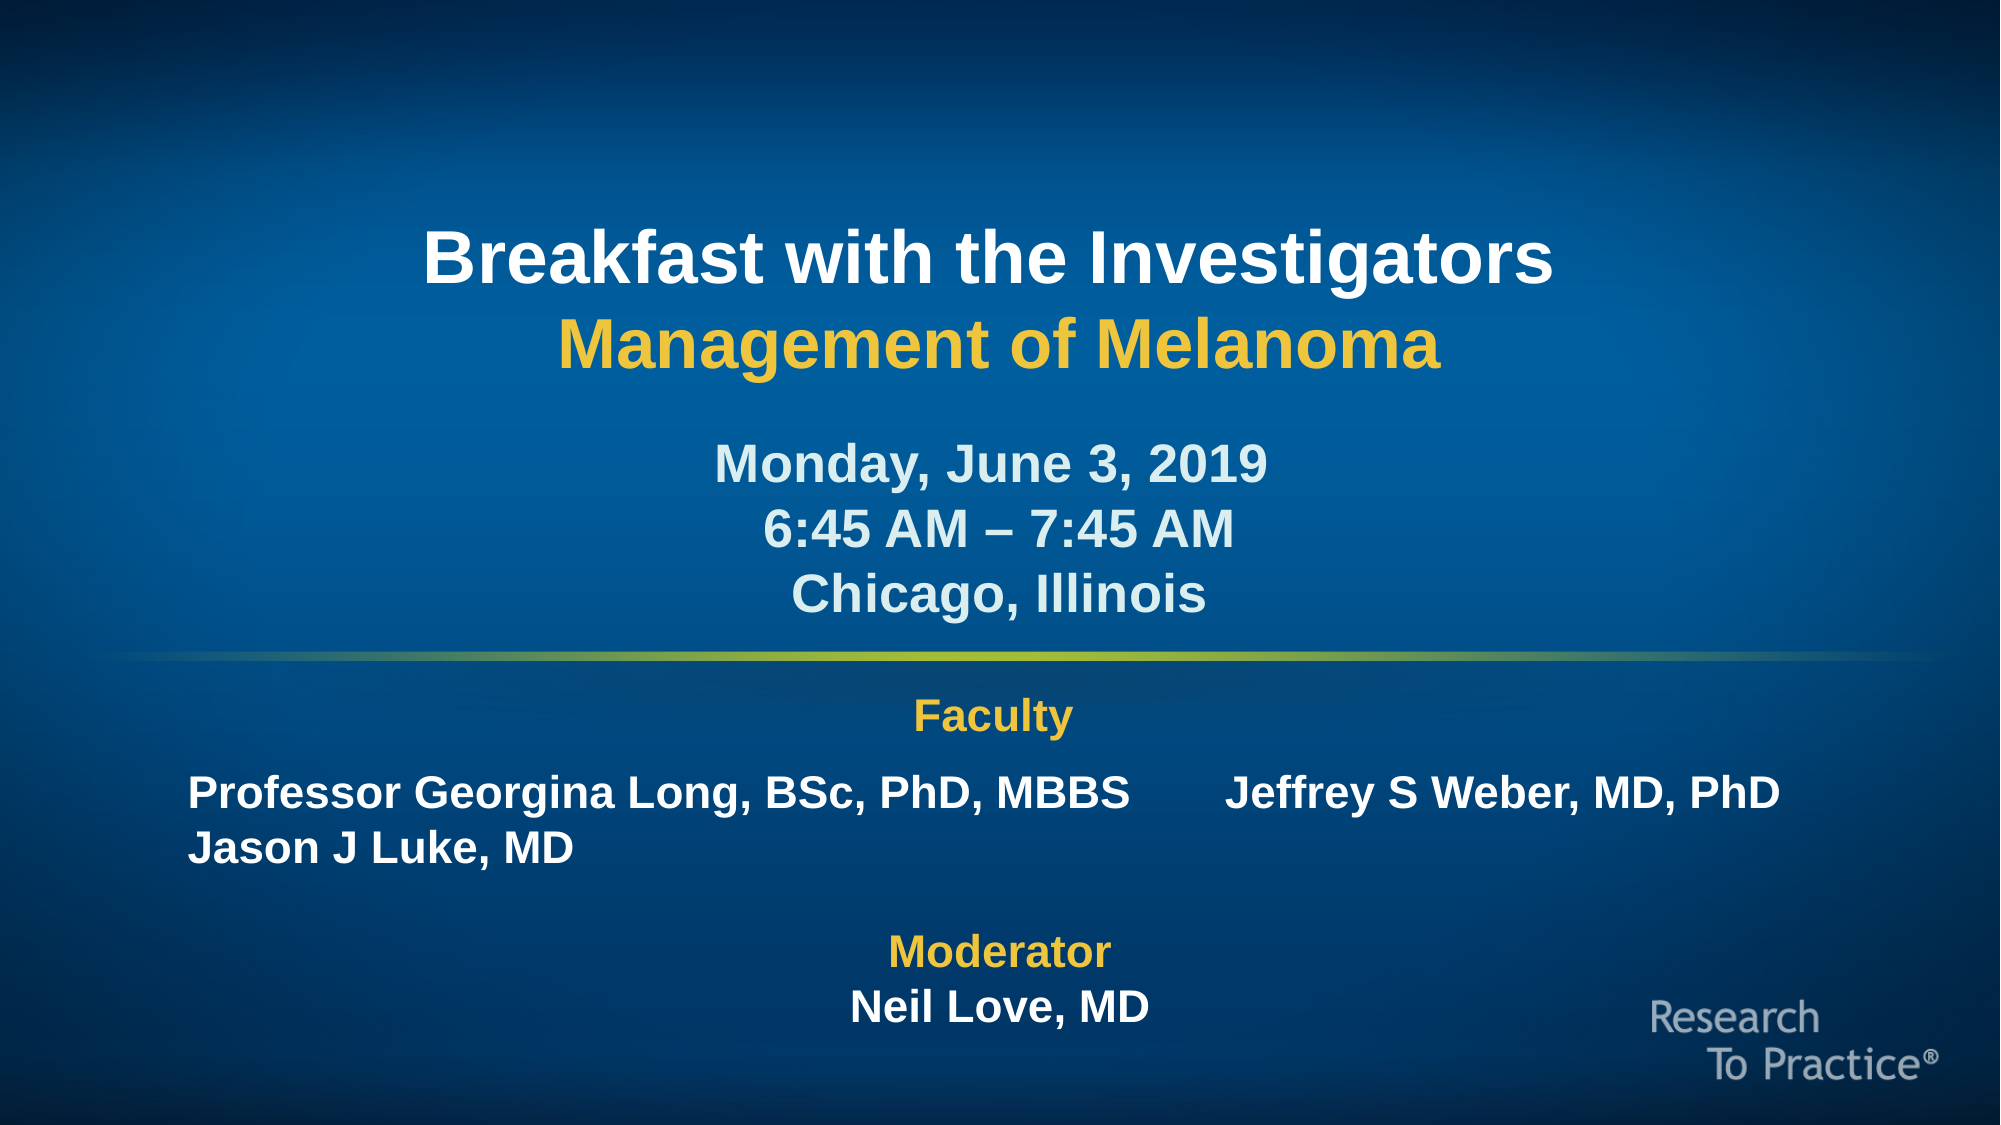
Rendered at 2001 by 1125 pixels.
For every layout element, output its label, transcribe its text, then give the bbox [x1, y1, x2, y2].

text_box Breakfast with the Investigators Management of Melanoma Monday, June 3, 2019 6:45 AM – 7:45 AM Chicago, Illinois [99, 23, 1900, 653]
text_box Professor Georgina Long, BSc, PhD, MBBS Jason J Luke, MD [187, 762, 1150, 875]
picture [0, 0, 2000, 1125]
text_box Faculty [898, 677, 1102, 748]
text_box Jeffrey S Weber, MD, PhD [1224, 762, 1813, 875]
text_box Moderator Neil Love, MD [809, 924, 1191, 1040]
